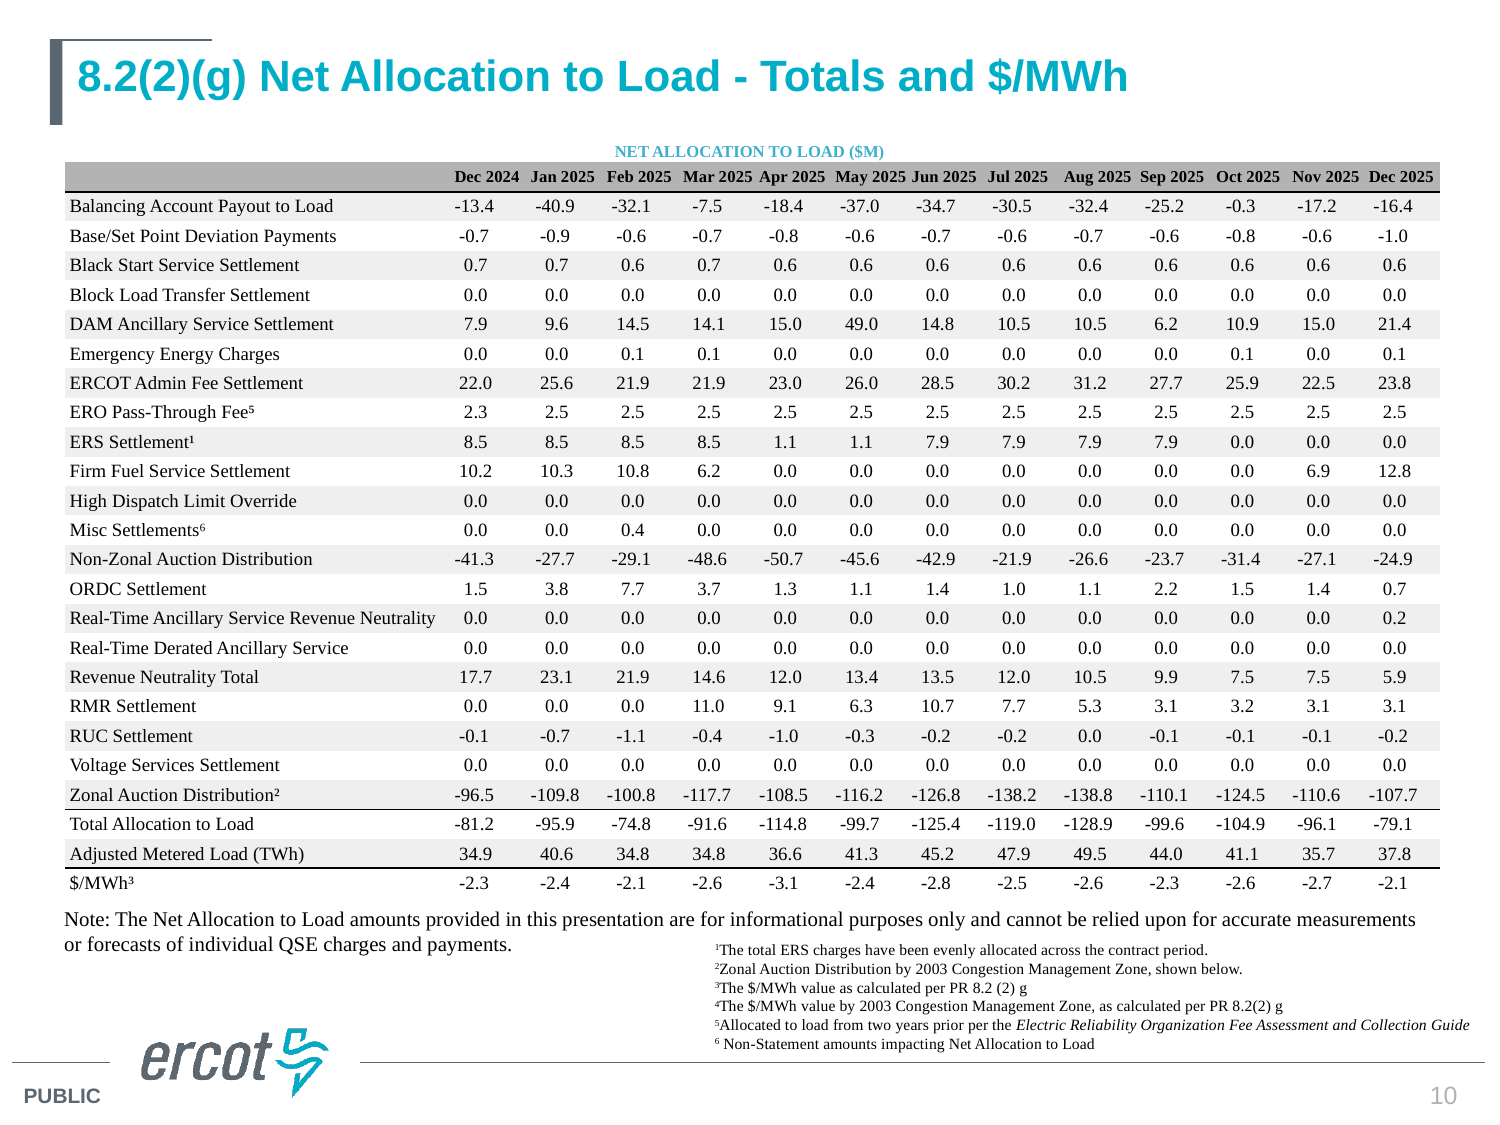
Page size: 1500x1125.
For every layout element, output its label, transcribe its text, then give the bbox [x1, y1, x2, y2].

table_cell 0.0 [526, 633, 602, 662]
table_cell Black Start Service Settlement [65, 251, 450, 280]
table_cell 21.4 [1364, 310, 1440, 339]
table_cell 25.6 [526, 368, 602, 398]
table_cell -124.5 [1212, 780, 1288, 809]
table_cell 14.8 [907, 310, 983, 339]
table_cell 17.7 [450, 662, 526, 692]
table_cell -32.1 [602, 193, 679, 221]
table_cell 10.2 [450, 457, 526, 486]
table_cell 22.0 [450, 368, 526, 398]
table_cell -7.5 [679, 193, 755, 221]
table_cell 26.0 [831, 368, 907, 398]
table_cell 0.0 [983, 604, 1059, 633]
table_cell 3.1 [1288, 692, 1364, 721]
table_cell High Dispatch Limit Override [65, 486, 450, 515]
table_cell 0.0 [450, 633, 526, 662]
table_cell 30.2 [983, 368, 1059, 398]
table_cell -2.4 [526, 869, 602, 898]
table_cell 15.0 [1288, 310, 1364, 339]
table_cell Emergency Energy Charges [65, 339, 450, 368]
table_cell -0.1 [1136, 721, 1212, 751]
table_cell -16.4 [1364, 193, 1440, 221]
table_cell 14.6 [679, 662, 755, 692]
table_header [65, 162, 450, 191]
table_cell 2.5 [1136, 398, 1212, 427]
table_cell 47.9 [983, 839, 1059, 867]
table_cell 0.0 [526, 692, 602, 721]
table_cell -21.9 [983, 545, 1059, 574]
table_cell 0.0 [602, 692, 679, 721]
table_cell -2.6 [679, 869, 755, 898]
table_cell 0.0 [755, 280, 831, 310]
table_cell 3.1 [1364, 692, 1440, 721]
table_cell 1.4 [907, 574, 983, 604]
table_cell -23.7 [1136, 545, 1212, 574]
table_cell 0.7 [450, 251, 526, 280]
table_cell 44.0 [1136, 839, 1212, 867]
table_cell 34.8 [679, 839, 755, 867]
table_cell 2.5 [526, 398, 602, 427]
table_cell 0.0 [1364, 280, 1440, 310]
table_cell 0.0 [755, 515, 831, 545]
table_cell 0.0 [907, 486, 983, 515]
table_header Jul 2025 [983, 162, 1059, 191]
table_cell 5.9 [1364, 662, 1440, 692]
table_cell 0.0 [1136, 604, 1212, 633]
table_cell 1.1 [831, 427, 907, 457]
table_cell -0.1 [450, 721, 526, 751]
table_cell 0.6 [1364, 251, 1440, 280]
table_header Mar 2025 [679, 162, 755, 191]
table_cell 0.4 [602, 515, 679, 545]
table_cell -24.9 [1364, 545, 1440, 574]
table_cell 37.8 [1364, 839, 1440, 867]
table_cell -100.8 [602, 780, 679, 809]
table_cell 0.0 [450, 280, 526, 310]
table_cell -0.6 [602, 221, 679, 251]
table_cell -138.8 [1059, 780, 1136, 809]
table_cell 0.6 [907, 251, 983, 280]
table_cell Misc Settlements⁶ [65, 515, 450, 545]
table_cell 11.0 [679, 692, 755, 721]
table_cell -79.1 [1364, 810, 1440, 839]
table_cell RUC Settlement [65, 721, 450, 751]
table_cell 13.4 [831, 662, 907, 692]
table_cell 0.0 [755, 457, 831, 486]
table_cell 9.9 [1136, 662, 1212, 692]
table_cell 10.5 [1059, 310, 1136, 339]
table_cell -27.1 [1288, 545, 1364, 574]
table_cell ORDC Settlement [65, 574, 450, 604]
table_cell 0.0 [983, 515, 1059, 545]
table_cell -128.9 [1059, 810, 1136, 839]
table_cell 1.1 [755, 427, 831, 457]
table_cell 25.9 [1212, 368, 1288, 398]
table_header May 2025 [831, 162, 907, 191]
table_cell 0.0 [831, 486, 907, 515]
table_cell 0.0 [1364, 751, 1440, 780]
table_cell 41.3 [831, 839, 907, 867]
table_cell 0.0 [1136, 457, 1212, 486]
table_cell 1.0 [983, 574, 1059, 604]
table_cell 0.0 [907, 457, 983, 486]
table_header Feb 2025 [602, 162, 679, 191]
table_cell -2.6 [1212, 869, 1288, 898]
table_cell Voltage Services Settlement [65, 751, 450, 780]
table_cell 0.0 [983, 633, 1059, 662]
table_cell -0.7 [679, 221, 755, 251]
table_cell 0.1 [1364, 339, 1440, 368]
table_cell -0.2 [907, 721, 983, 751]
table_cell ERS Settlement¹ [65, 427, 450, 457]
table_cell Adjusted Metered Load (TWh) [65, 839, 450, 867]
table_cell 0.0 [1059, 751, 1136, 780]
table_cell ERCOT Admin Fee Settlement [65, 368, 450, 398]
table_cell 0.0 [526, 486, 602, 515]
table_cell 0.0 [1136, 515, 1212, 545]
table_cell 0.0 [1212, 280, 1288, 310]
table_cell -108.5 [755, 780, 831, 809]
table_cell 0.0 [831, 751, 907, 780]
table_cell -2.1 [1364, 869, 1440, 898]
table_cell -95.9 [526, 810, 602, 839]
table_cell -0.2 [1364, 721, 1440, 751]
table_cell 21.9 [679, 368, 755, 398]
table_cell -0.6 [831, 221, 907, 251]
table_cell 2.5 [831, 398, 907, 427]
table_header Jun 2025 [907, 162, 983, 191]
table_cell 14.1 [679, 310, 755, 339]
table_cell -1.0 [755, 721, 831, 751]
table_cell 0.0 [1288, 339, 1364, 368]
table_cell 0.0 [1212, 427, 1288, 457]
table_cell 0.0 [1288, 280, 1364, 310]
table_cell 0.0 [983, 751, 1059, 780]
table_cell -0.8 [755, 221, 831, 251]
table_cell 0.0 [526, 339, 602, 368]
table_cell -2.8 [907, 869, 983, 898]
table_cell 2.5 [983, 398, 1059, 427]
table_cell 0.0 [526, 751, 602, 780]
table_cell 7.9 [983, 427, 1059, 457]
table_cell 0.0 [1059, 486, 1136, 515]
slide_number 10 [1400, 1076, 1488, 1113]
table_cell -125.4 [907, 810, 983, 839]
table_cell 23.8 [1364, 368, 1440, 398]
table_cell 7.9 [907, 427, 983, 457]
table_header Aug 2025 [1059, 162, 1136, 191]
table_cell -13.4 [450, 193, 526, 221]
table_cell 0.0 [450, 604, 526, 633]
table_cell 0.0 [526, 515, 602, 545]
table_cell 0.0 [1364, 633, 1440, 662]
table_cell DAM Ancillary Service Settlement [65, 310, 450, 339]
table_cell 0.0 [450, 339, 526, 368]
table_cell 0.0 [1288, 604, 1364, 633]
table_cell RMR Settlement [65, 692, 450, 721]
table_cell 0.0 [1288, 427, 1364, 457]
table_cell -0.4 [679, 721, 755, 751]
table_cell 2.3 [450, 398, 526, 427]
picture [137, 1024, 332, 1100]
table_cell -74.8 [602, 810, 679, 839]
table_cell 0.0 [1364, 427, 1440, 457]
table_cell -110.6 [1288, 780, 1364, 809]
table_cell 0.0 [1288, 751, 1364, 780]
table_cell 15.0 [755, 310, 831, 339]
table_header Oct 2025 [1212, 162, 1288, 191]
table_cell -2.7 [1288, 869, 1364, 898]
text_box 1The total ERS charges have been evenly allocated across the contract period. 2Zonal Auction Distribution by 2003 Congestion Management Zone, shown below. 3The $/MWh value as calculated per PR 8.2 (2) g 4The $/MWh value by 2003 Congestion Management Zone, as calculated per PR 8.2(2) g 5Allocated to load from two years prior per the Electric Reliability Organization Fee Assessment and Collection Guide 6 Non-Statement amounts impacting Net Allocation to Load [699, 932, 1488, 1061]
table_cell 6.2 [679, 457, 755, 486]
table_cell 0.0 [1136, 751, 1212, 780]
table_cell Zonal Auction Distribution² [65, 780, 450, 809]
table_cell 0.0 [1288, 515, 1364, 545]
table_cell 21.9 [602, 368, 679, 398]
table_cell 0.0 [1059, 604, 1136, 633]
table_cell -99.6 [1136, 810, 1212, 839]
table_cell -0.1 [1288, 721, 1364, 751]
table_cell 35.7 [1288, 839, 1364, 867]
table_cell -0.7 [907, 221, 983, 251]
table_cell -81.2 [450, 810, 526, 839]
table_cell 5.3 [1059, 692, 1136, 721]
table_cell 2.5 [1059, 398, 1136, 427]
table_cell -30.5 [983, 193, 1059, 221]
table_cell 0.0 [526, 604, 602, 633]
table_header Apr 2025 [755, 162, 831, 191]
table_cell 2.5 [602, 398, 679, 427]
table_cell 2.5 [1364, 398, 1440, 427]
table_cell -25.2 [1136, 193, 1212, 221]
table_cell -3.1 [755, 869, 831, 898]
table_cell 21.9 [602, 662, 679, 692]
table_cell -2.6 [1059, 869, 1136, 898]
table_cell 7.9 [450, 310, 526, 339]
table_cell 3.7 [679, 574, 755, 604]
table_cell 0.0 [983, 280, 1059, 310]
table_cell -1.0 [1364, 221, 1440, 251]
table_cell 0.0 [831, 604, 907, 633]
table_cell Total Allocation to Load [65, 810, 450, 839]
table_cell 3.2 [1212, 692, 1288, 721]
table_cell 7.7 [983, 692, 1059, 721]
table_cell 0.0 [1212, 751, 1288, 780]
table_cell 7.5 [1288, 662, 1364, 692]
table_cell 2.5 [679, 398, 755, 427]
table_cell 7.5 [1212, 662, 1288, 692]
table_cell 28.5 [907, 368, 983, 398]
table_cell 0.6 [1212, 251, 1288, 280]
table_cell 10.9 [1212, 310, 1288, 339]
table_cell 0.1 [679, 339, 755, 368]
table_cell 0.6 [1288, 251, 1364, 280]
table_cell 0.0 [1288, 633, 1364, 662]
table_cell 0.0 [1288, 486, 1364, 515]
table_cell 8.5 [602, 427, 679, 457]
table_cell -2.5 [983, 869, 1059, 898]
table_cell 34.8 [602, 839, 679, 867]
title 8.2(2)(g) Net Allocation to Load - Totals and $/MWh [62, 39, 1450, 125]
table_cell -29.1 [602, 545, 679, 574]
table_cell 8.5 [679, 427, 755, 457]
table_cell 0.0 [983, 339, 1059, 368]
table_cell 0.6 [1059, 251, 1136, 280]
table_cell -117.7 [679, 780, 755, 809]
table_cell 0.0 [1364, 486, 1440, 515]
table_cell 0.0 [602, 280, 679, 310]
table_cell -110.1 [1136, 780, 1212, 809]
table_cell 27.7 [1136, 368, 1212, 398]
table_header Dec 2024 [450, 162, 526, 191]
table_cell 0.0 [602, 633, 679, 662]
table_cell 0.0 [1212, 633, 1288, 662]
table_cell -37.0 [831, 193, 907, 221]
table_cell 0.0 [831, 339, 907, 368]
table_cell 1.1 [831, 574, 907, 604]
table_cell 0.0 [1059, 721, 1136, 751]
table_cell 0.0 [1059, 280, 1136, 310]
table_cell 0.6 [983, 251, 1059, 280]
table_cell 23.1 [526, 662, 602, 692]
table_cell 6.3 [831, 692, 907, 721]
table_cell 12.0 [983, 662, 1059, 692]
table_header Jan 2025 [526, 162, 602, 191]
table_cell -48.6 [679, 545, 755, 574]
table_cell 0.0 [831, 280, 907, 310]
table_cell 0.0 [602, 486, 679, 515]
table_cell 12.8 [1364, 457, 1440, 486]
table_cell 0.0 [450, 751, 526, 780]
table_cell 49.5 [1059, 839, 1136, 867]
table_cell 0.6 [755, 251, 831, 280]
table_cell 2.5 [1212, 398, 1288, 427]
table_cell -34.7 [907, 193, 983, 221]
table_cell 0.0 [1059, 457, 1136, 486]
table_cell -32.4 [1059, 193, 1136, 221]
table_cell ERO Pass-Through Fee⁵ [65, 398, 450, 427]
table_cell 0.0 [450, 486, 526, 515]
table_cell -1.1 [602, 721, 679, 751]
table_cell 2.5 [755, 398, 831, 427]
table_cell 0.0 [1136, 280, 1212, 310]
table_cell 7.9 [1136, 427, 1212, 457]
table_cell 7.7 [602, 574, 679, 604]
table_cell -0.8 [1212, 221, 1288, 251]
table_cell Revenue Neutrality Total [65, 662, 450, 692]
table_cell 0.0 [755, 339, 831, 368]
table_cell -40.9 [526, 193, 602, 221]
table_cell -0.3 [1212, 193, 1288, 221]
table_cell 0.7 [526, 251, 602, 280]
table_cell -0.7 [450, 221, 526, 251]
table_cell 0.0 [679, 280, 755, 310]
table_cell 0.0 [1136, 486, 1212, 515]
table_cell 2.2 [1136, 574, 1212, 604]
table_cell 31.2 [1059, 368, 1136, 398]
table_cell 9.1 [755, 692, 831, 721]
table_cell 0.0 [679, 751, 755, 780]
table_cell -0.3 [831, 721, 907, 751]
table_cell 0.0 [679, 486, 755, 515]
table_cell 0.6 [831, 251, 907, 280]
table_cell -0.6 [1136, 221, 1212, 251]
table_cell 1.5 [450, 574, 526, 604]
table_cell 45.2 [907, 839, 983, 867]
table_cell -0.6 [1288, 221, 1364, 251]
table_cell 14.5 [602, 310, 679, 339]
table_cell 0.0 [1059, 339, 1136, 368]
table_cell -2.4 [831, 869, 907, 898]
table_cell 0.1 [1212, 339, 1288, 368]
table_cell Base/Set Point Deviation Payments [65, 221, 450, 251]
table_cell 1.5 [1212, 574, 1288, 604]
table_cell 0.0 [755, 486, 831, 515]
table_cell -0.1 [1212, 721, 1288, 751]
table_cell 0.0 [1136, 339, 1212, 368]
table_cell 12.0 [755, 662, 831, 692]
table_cell 34.9 [450, 839, 526, 867]
table_cell 0.0 [1059, 515, 1136, 545]
table_cell 0.1 [602, 339, 679, 368]
table_cell 1.4 [1288, 574, 1364, 604]
table_cell 10.5 [1059, 662, 1136, 692]
table_cell -126.8 [907, 780, 983, 809]
table_cell -50.7 [755, 545, 831, 574]
table_cell -138.2 [983, 780, 1059, 809]
table_cell 8.5 [526, 427, 602, 457]
table_cell 1.3 [755, 574, 831, 604]
table_cell -45.6 [831, 545, 907, 574]
table_cell 0.0 [602, 751, 679, 780]
table_cell 0.0 [755, 633, 831, 662]
table_cell 0.0 [831, 633, 907, 662]
table_cell 10.7 [907, 692, 983, 721]
table_cell -0.9 [526, 221, 602, 251]
table_cell 0.0 [1136, 633, 1212, 662]
table_cell 0.0 [907, 515, 983, 545]
table_cell 0.7 [1364, 574, 1440, 604]
table_cell 41.1 [1212, 839, 1288, 867]
table_cell 23.0 [755, 368, 831, 398]
table_cell -104.9 [1212, 810, 1288, 839]
table_cell 0.0 [983, 486, 1059, 515]
table_cell Non-Zonal Auction Distribution [65, 545, 450, 574]
table_cell 0.7 [679, 251, 755, 280]
table_cell -119.0 [983, 810, 1059, 839]
table_cell -42.9 [907, 545, 983, 574]
table_cell 0.0 [679, 604, 755, 633]
table_cell 0.2 [1364, 604, 1440, 633]
table_cell -31.4 [1212, 545, 1288, 574]
table_cell Firm Fuel Service Settlement [65, 457, 450, 486]
table_cell -26.6 [1059, 545, 1136, 574]
table_cell -41.3 [450, 545, 526, 574]
table_cell -109.8 [526, 780, 602, 809]
table_cell 0.0 [1364, 515, 1440, 545]
table_cell 3.8 [526, 574, 602, 604]
table_cell -2.1 [602, 869, 679, 898]
table_cell -2.3 [450, 869, 526, 898]
table_cell 0.0 [1212, 515, 1288, 545]
table_cell 0.0 [1059, 633, 1136, 662]
table_cell -96.5 [450, 780, 526, 809]
table_cell 3.1 [1136, 692, 1212, 721]
table_cell 0.0 [907, 751, 983, 780]
table_cell -107.7 [1364, 780, 1440, 809]
table_cell -0.7 [526, 721, 602, 751]
table_cell 49.0 [831, 310, 907, 339]
table_cell 6.9 [1288, 457, 1364, 486]
table_cell 0.0 [450, 515, 526, 545]
table_cell 7.9 [1059, 427, 1136, 457]
table_cell $/MWh³ [65, 869, 450, 898]
table_cell Real-Time Ancillary Service Revenue Neutrality [65, 604, 450, 633]
table_cell 0.0 [907, 604, 983, 633]
table_cell 0.0 [526, 280, 602, 310]
table_cell 10.8 [602, 457, 679, 486]
table_cell Balancing Account Payout to Load [65, 193, 450, 221]
table_cell 22.5 [1288, 368, 1364, 398]
table_cell 2.5 [907, 398, 983, 427]
table_cell 0.0 [831, 515, 907, 545]
table_cell 10.3 [526, 457, 602, 486]
table_cell 0.0 [1212, 486, 1288, 515]
table_cell 0.0 [907, 280, 983, 310]
table_cell 2.5 [1288, 398, 1364, 427]
table_cell -99.7 [831, 810, 907, 839]
table_cell 0.0 [450, 692, 526, 721]
table_cell 1.1 [1059, 574, 1136, 604]
table_cell -27.7 [526, 545, 602, 574]
table_cell 0.0 [831, 457, 907, 486]
table_cell 40.6 [526, 839, 602, 867]
table_cell -96.1 [1288, 810, 1364, 839]
table_cell -2.3 [1136, 869, 1212, 898]
table_cell 36.6 [755, 839, 831, 867]
table_cell 0.0 [755, 751, 831, 780]
table_cell 0.0 [1212, 604, 1288, 633]
table_header Dec 2025 [1364, 162, 1440, 191]
table_cell 0.0 [602, 604, 679, 633]
table_cell -114.8 [755, 810, 831, 839]
table_cell 0.6 [1136, 251, 1212, 280]
table_cell 0.0 [907, 633, 983, 662]
table_cell -116.2 [831, 780, 907, 809]
table_cell 0.0 [1212, 457, 1288, 486]
table_cell 0.0 [755, 604, 831, 633]
table_cell 6.2 [1136, 310, 1212, 339]
table_cell 0.6 [602, 251, 679, 280]
table_cell 13.5 [907, 662, 983, 692]
table_cell 10.5 [983, 310, 1059, 339]
table_cell -0.6 [983, 221, 1059, 251]
table_header Sep 2025 [1136, 162, 1212, 191]
table_cell -91.6 [679, 810, 755, 839]
table_cell 9.6 [526, 310, 602, 339]
table_cell Real-Time Derated Ancillary Service [65, 633, 450, 662]
table_cell -18.4 [755, 193, 831, 221]
table_cell 0.0 [679, 515, 755, 545]
table_cell -0.7 [1059, 221, 1136, 251]
table_cell 0.0 [983, 457, 1059, 486]
table_cell 0.0 [679, 633, 755, 662]
table_cell -17.2 [1288, 193, 1364, 221]
table_cell -0.2 [983, 721, 1059, 751]
table_header Nov 2025 [1288, 162, 1364, 191]
table_cell Block Load Transfer Settlement [65, 280, 450, 310]
table_cell 8.5 [450, 427, 526, 457]
table_cell 0.0 [907, 339, 983, 368]
